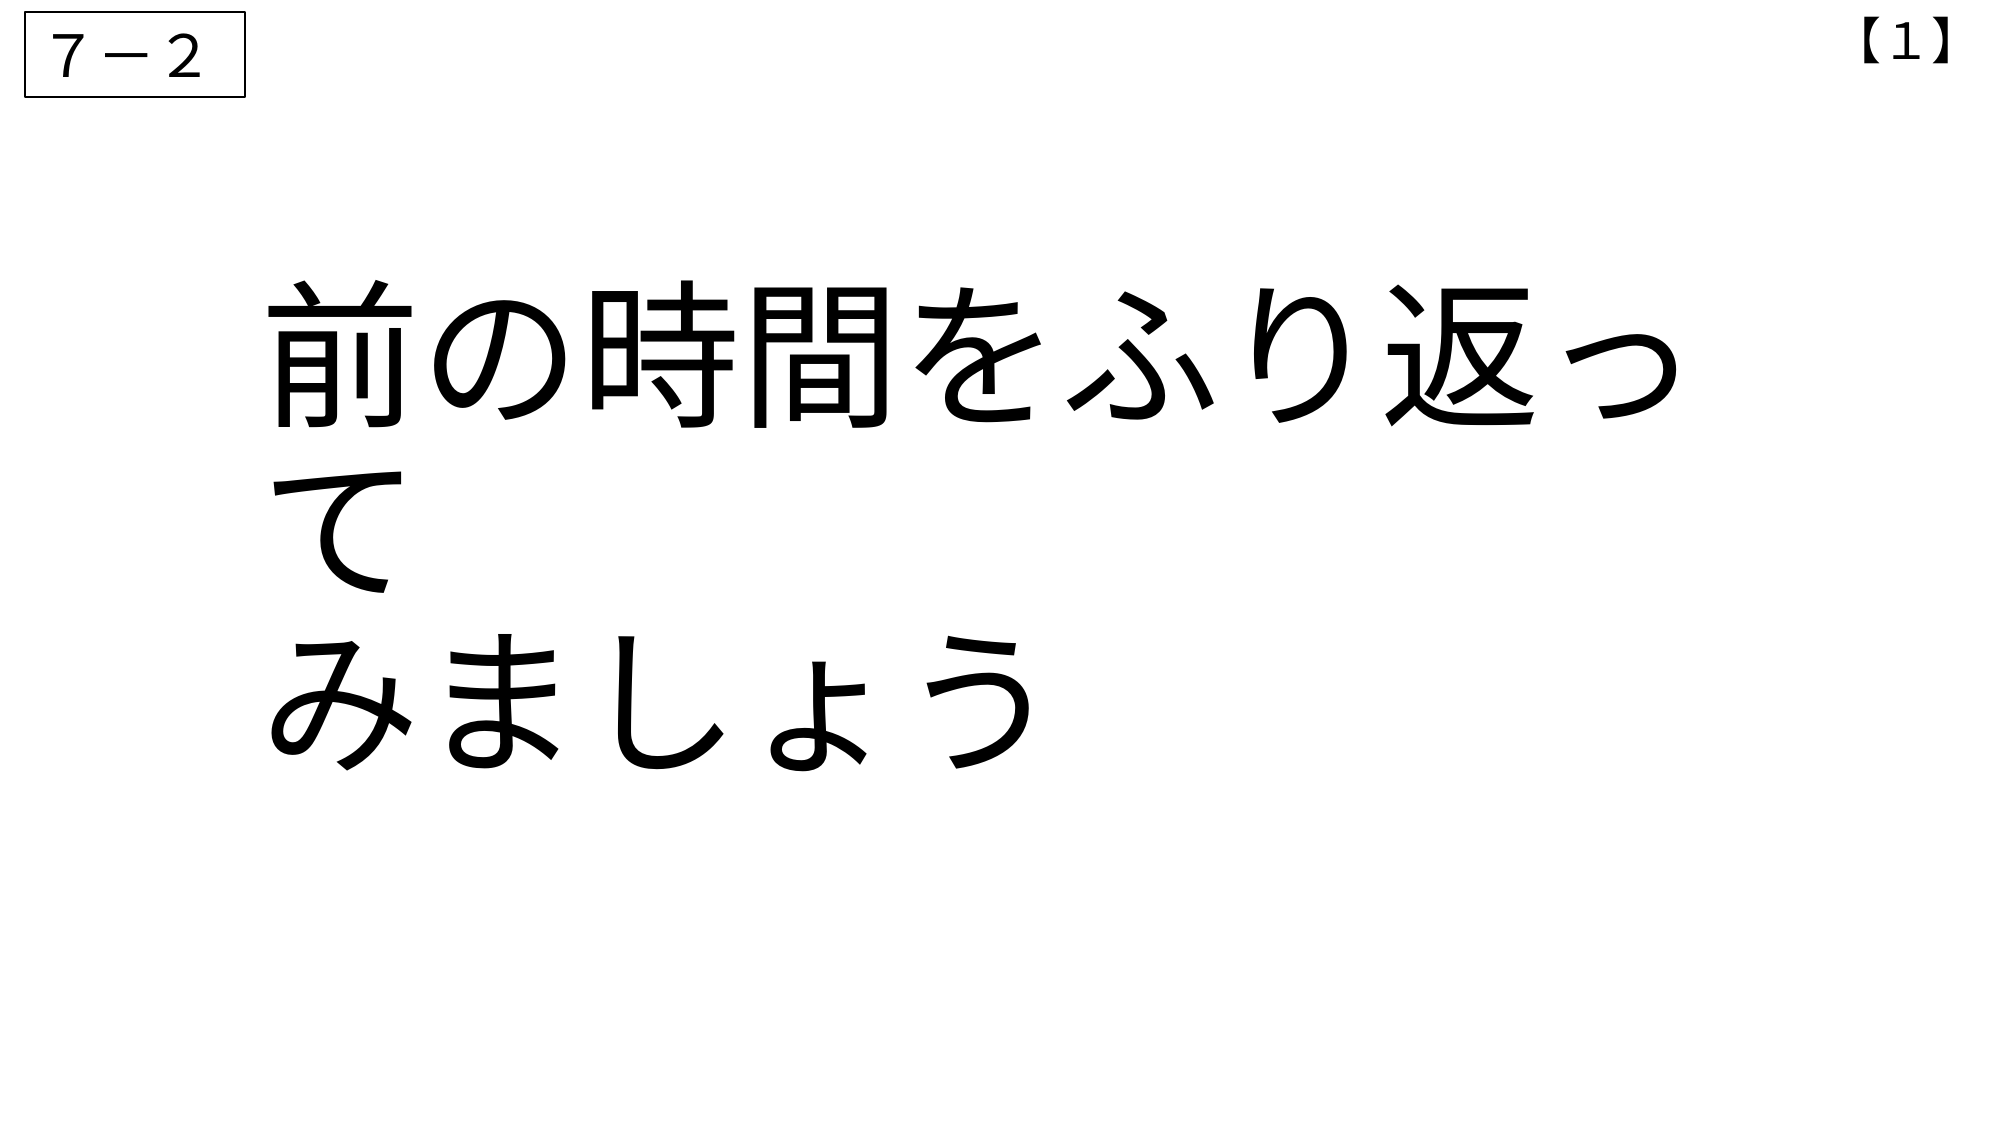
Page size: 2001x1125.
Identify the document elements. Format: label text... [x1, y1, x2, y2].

text_box ７－２ [24, 11, 246, 97]
text_box 【１】 [1816, 2, 1998, 78]
title 前の時間をふり返って みましょう [245, 268, 1817, 805]
